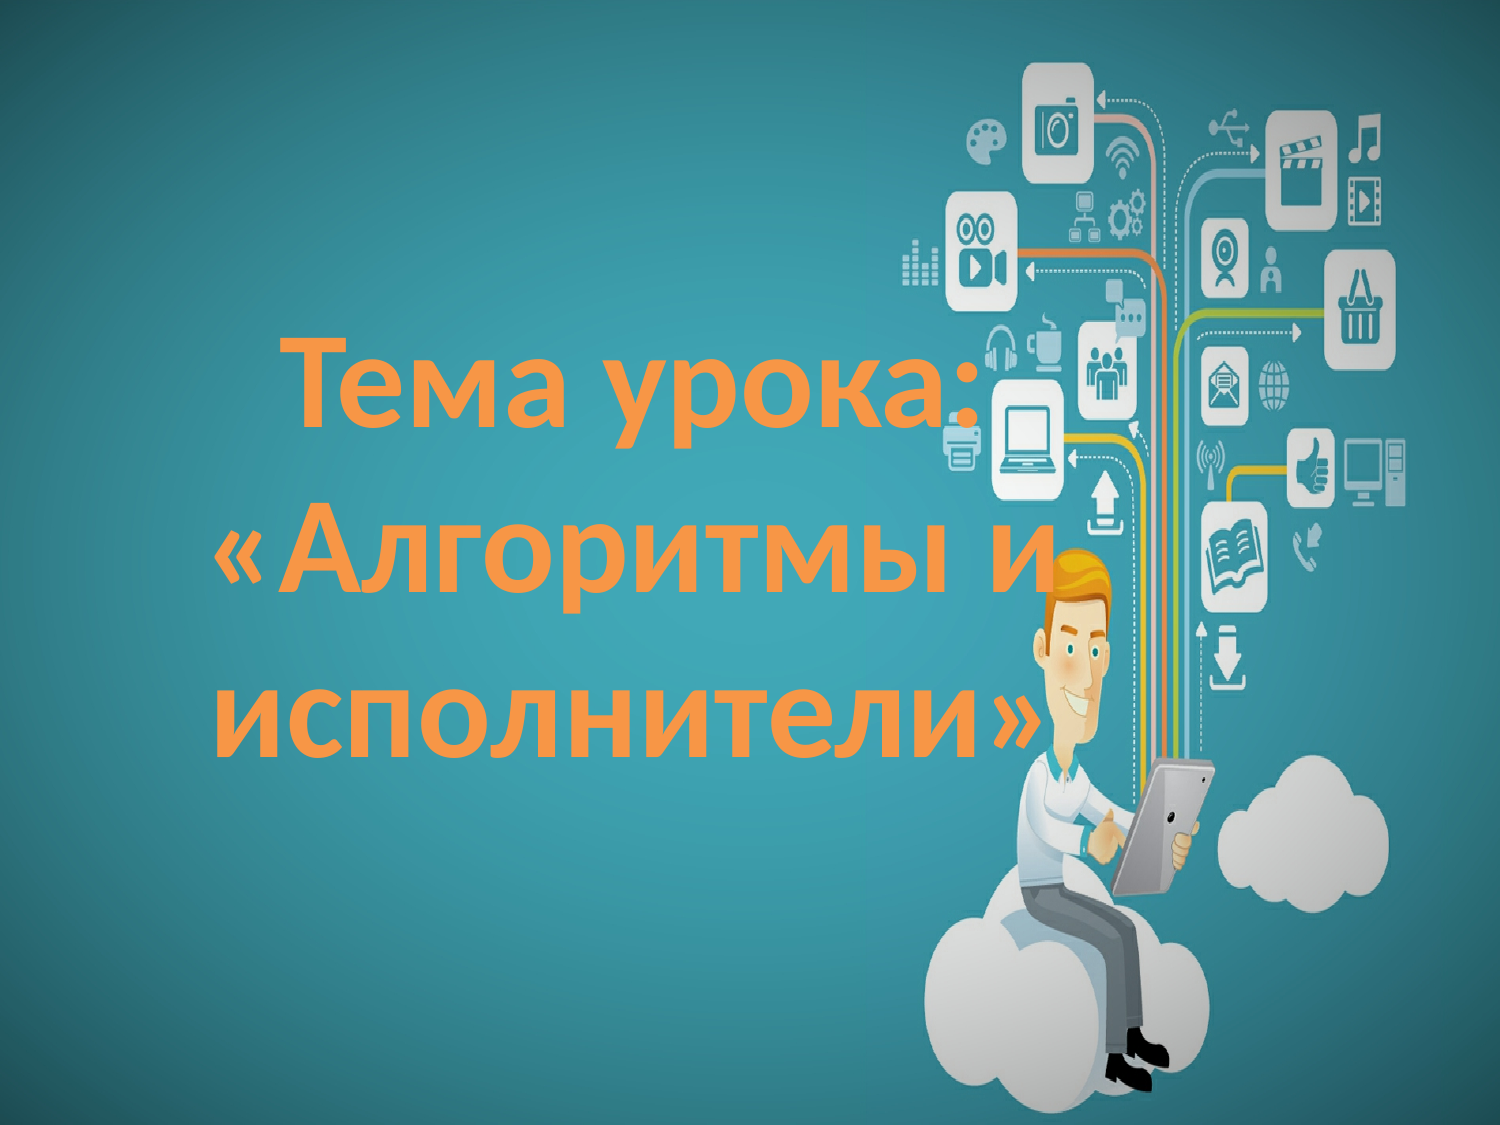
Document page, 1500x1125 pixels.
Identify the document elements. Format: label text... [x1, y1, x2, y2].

title Тема урока: «Алгоритмы и исполнители» [0, 66, 1309, 1010]
picture [0, 0, 1500, 1125]
